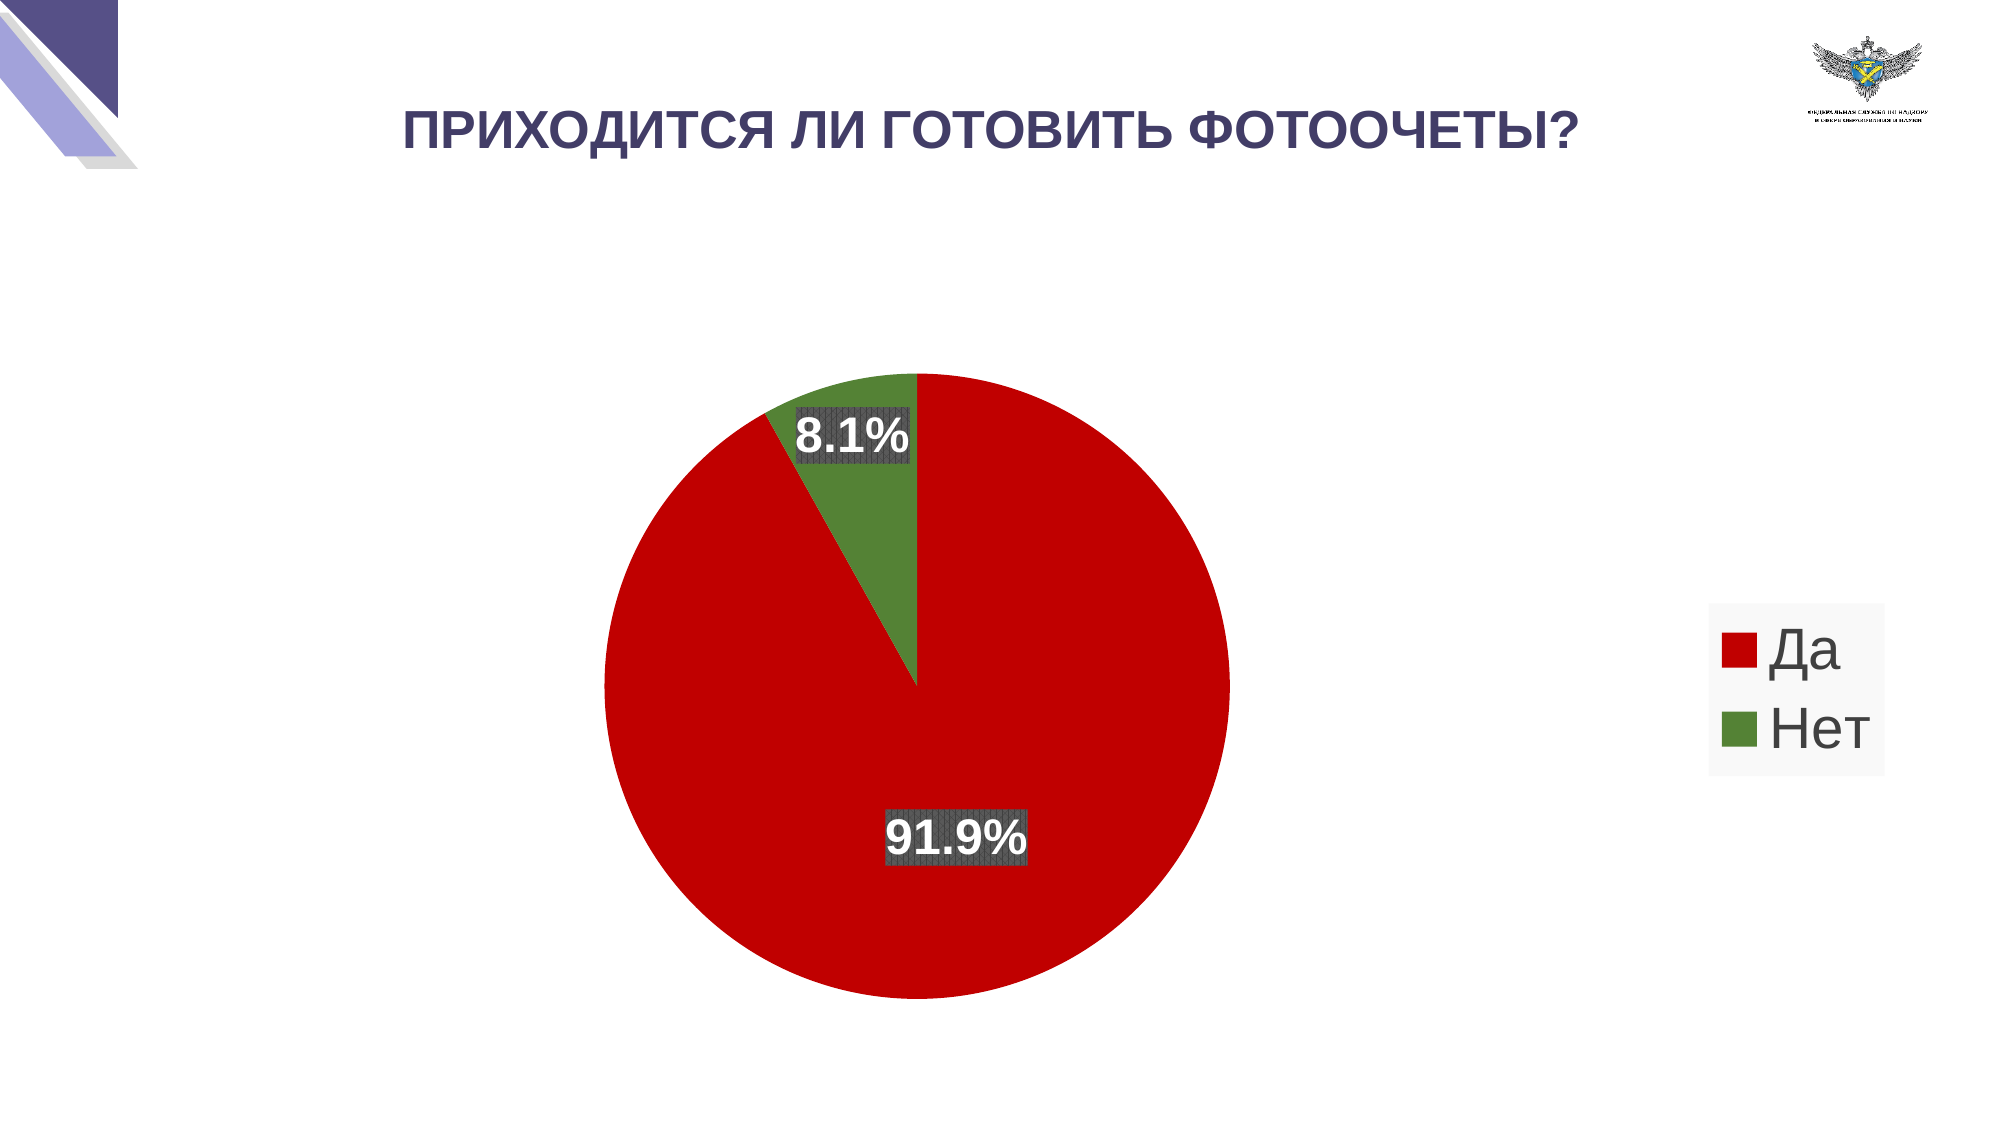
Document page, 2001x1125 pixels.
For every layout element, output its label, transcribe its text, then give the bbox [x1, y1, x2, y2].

text_box ПРИХОДИТСЯ ЛИ ГОТОВИТЬ ФОТООЧЕТЫ? [387, 88, 1676, 167]
chart [137, 299, 1898, 1014]
picture [1808, 35, 1928, 122]
